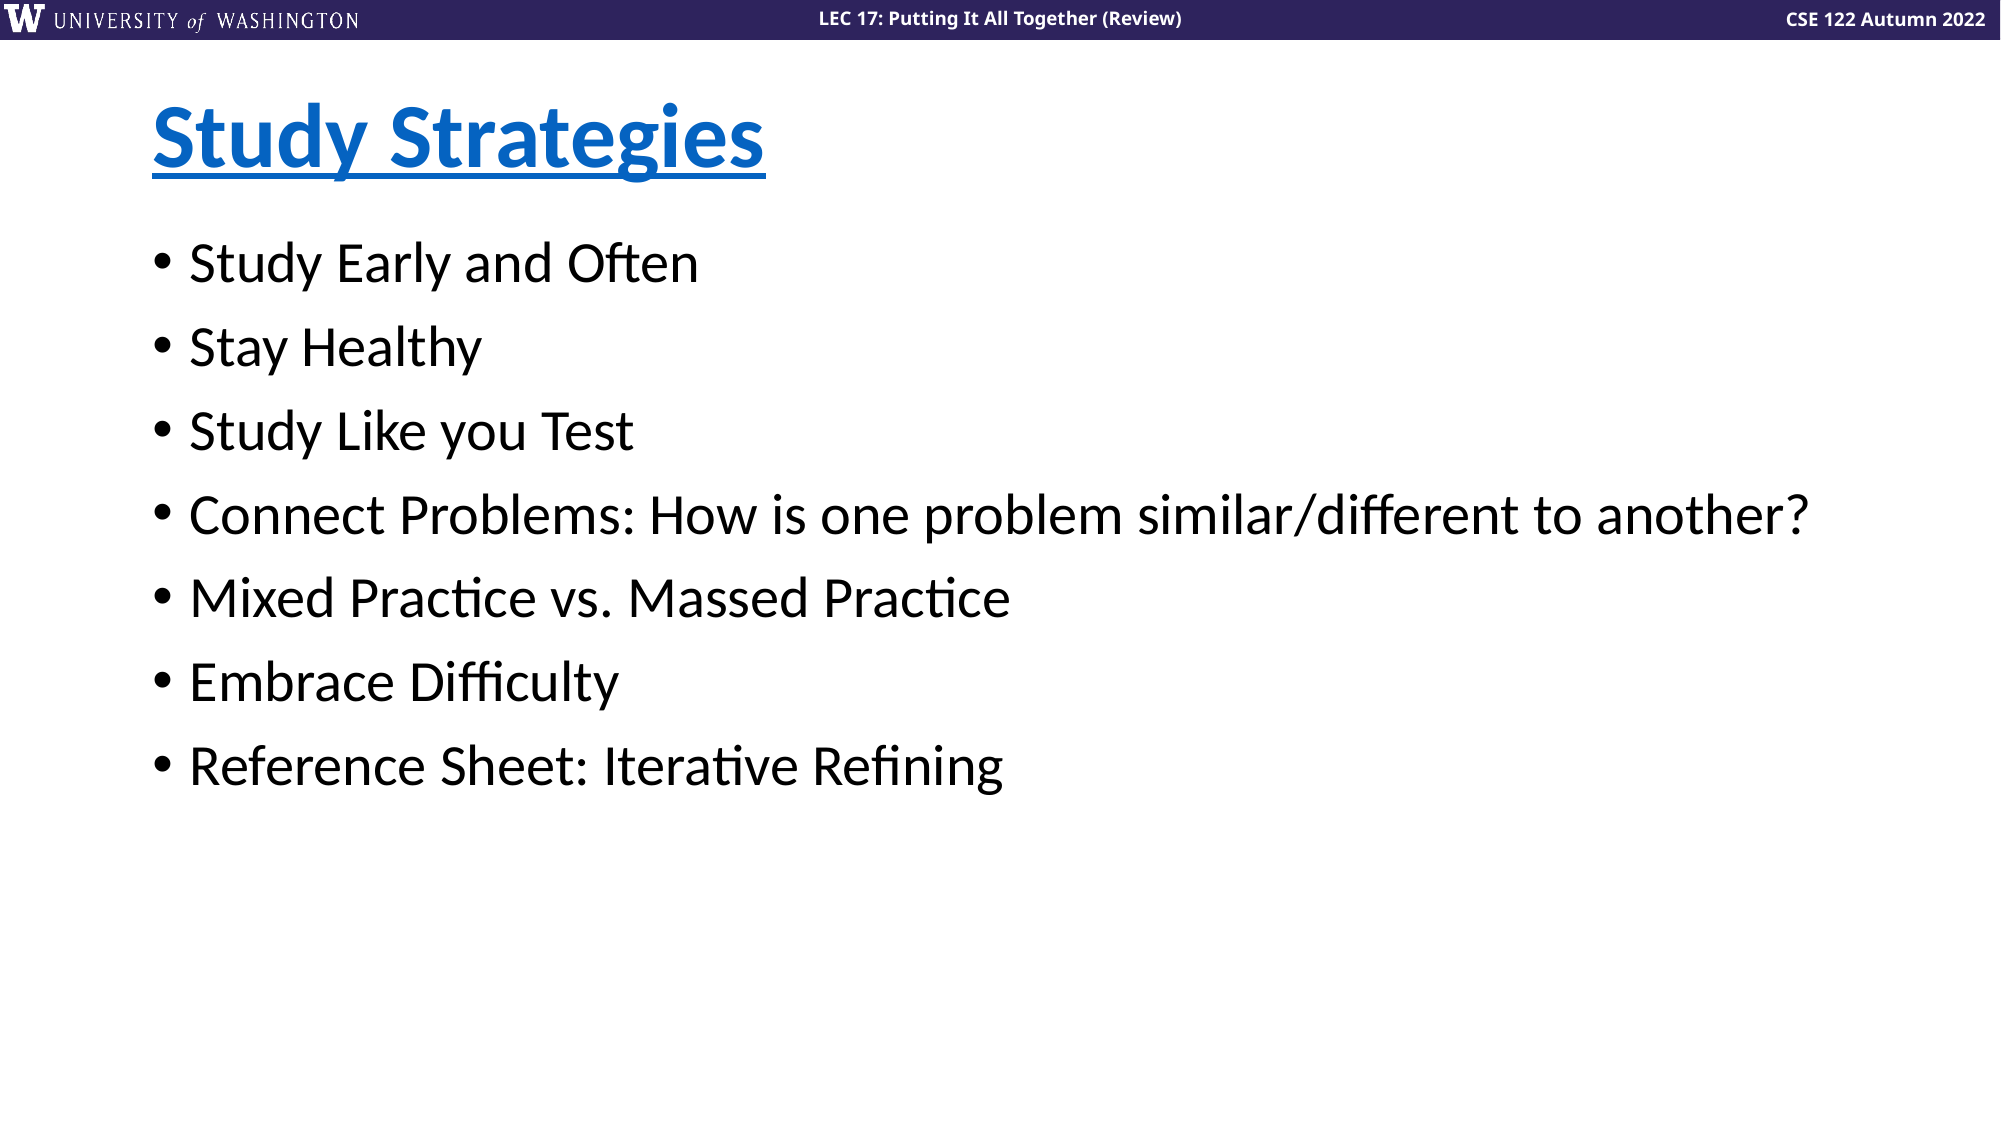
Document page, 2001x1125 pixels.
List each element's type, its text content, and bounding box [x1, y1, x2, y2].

list Study Early and Often Stay Healthy Study Like you Test Connect Problems: How is one problem similar/different to another? Mixed Practice vs. Massed Practice Embrace Difficulty Reference Sheet: Iterative Refining [137, 224, 1863, 1014]
picture [4, 4, 358, 33]
title Study Strategies [137, 74, 1863, 200]
